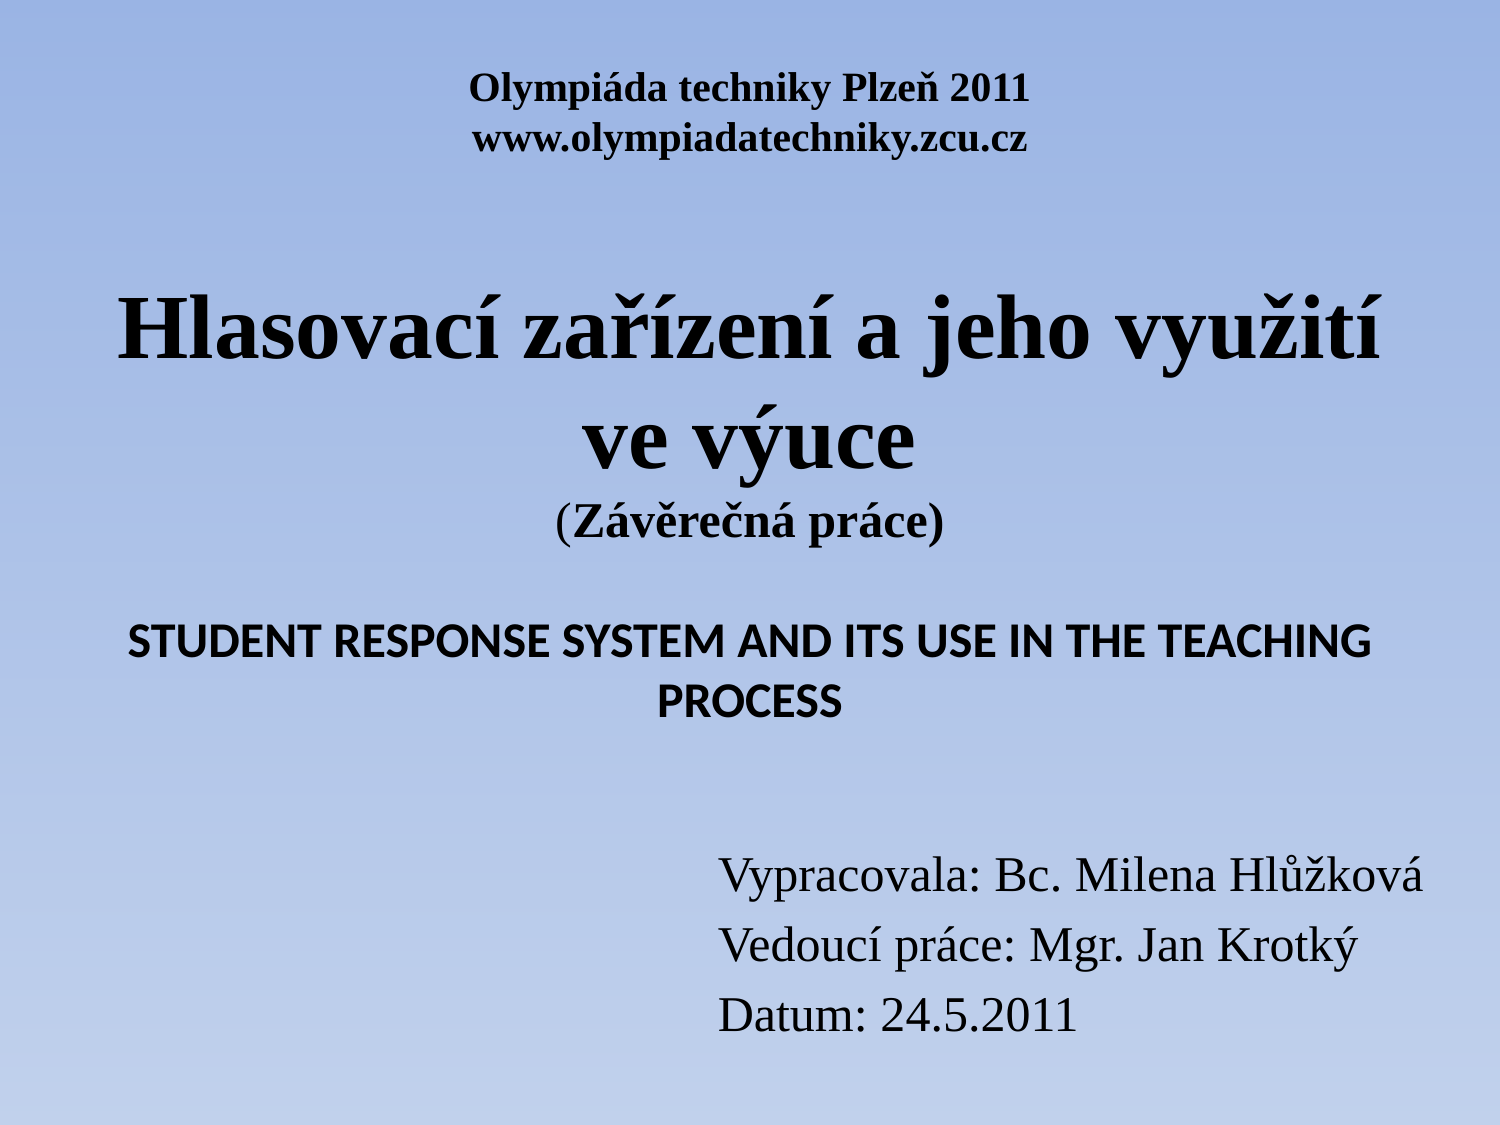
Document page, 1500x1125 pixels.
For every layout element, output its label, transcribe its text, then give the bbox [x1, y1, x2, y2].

text_box Olympiáda techniky Plzeň 2011 www.olympiadatechniky.zcu.cz [0, 52, 1500, 168]
subtitle Vypracovala: Bc. Milena Hlůžková Vedoucí práce: Mgr. Jan Krotký Datum: 24.5.2011 [702, 833, 1500, 1102]
title Hlasovací zařízení a jeho využití ve výuce (Závěrečná práce) sTUDENT RESPONSE systEm AND ITS USe IN THE TEACHING PROCESS [64, 278, 1436, 776]
